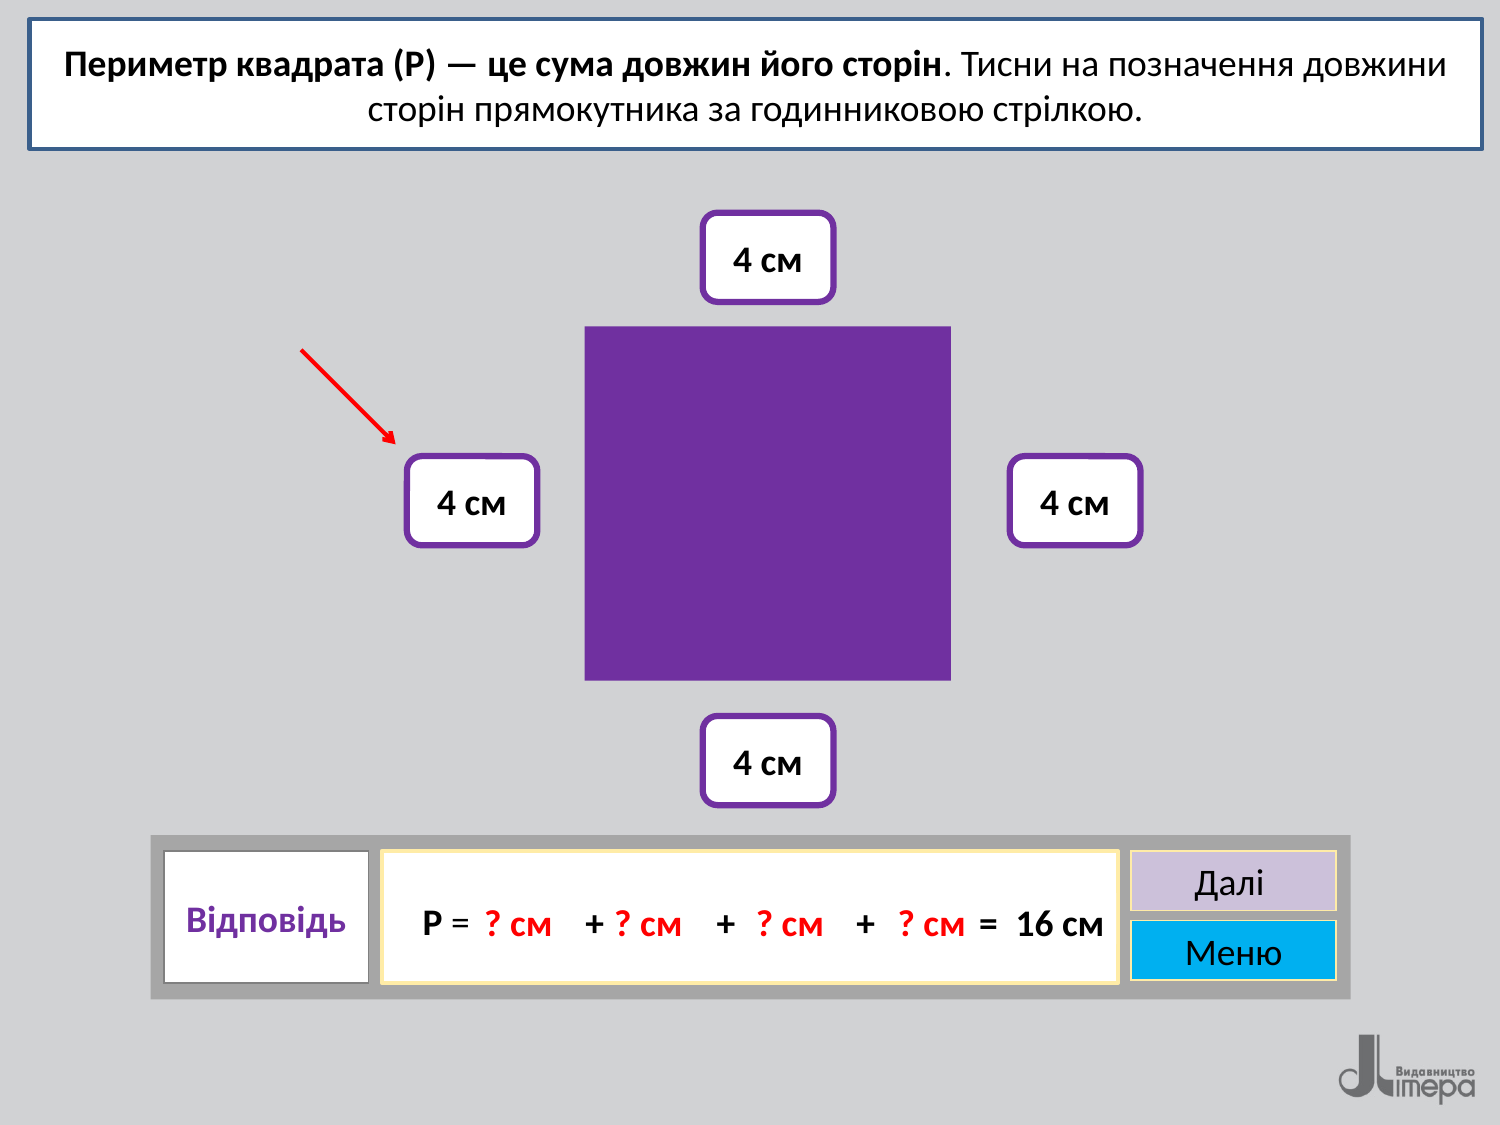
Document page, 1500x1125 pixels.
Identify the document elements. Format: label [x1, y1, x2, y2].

text_box [300, 349, 396, 445]
picture [0, 0, 1500, 1125]
